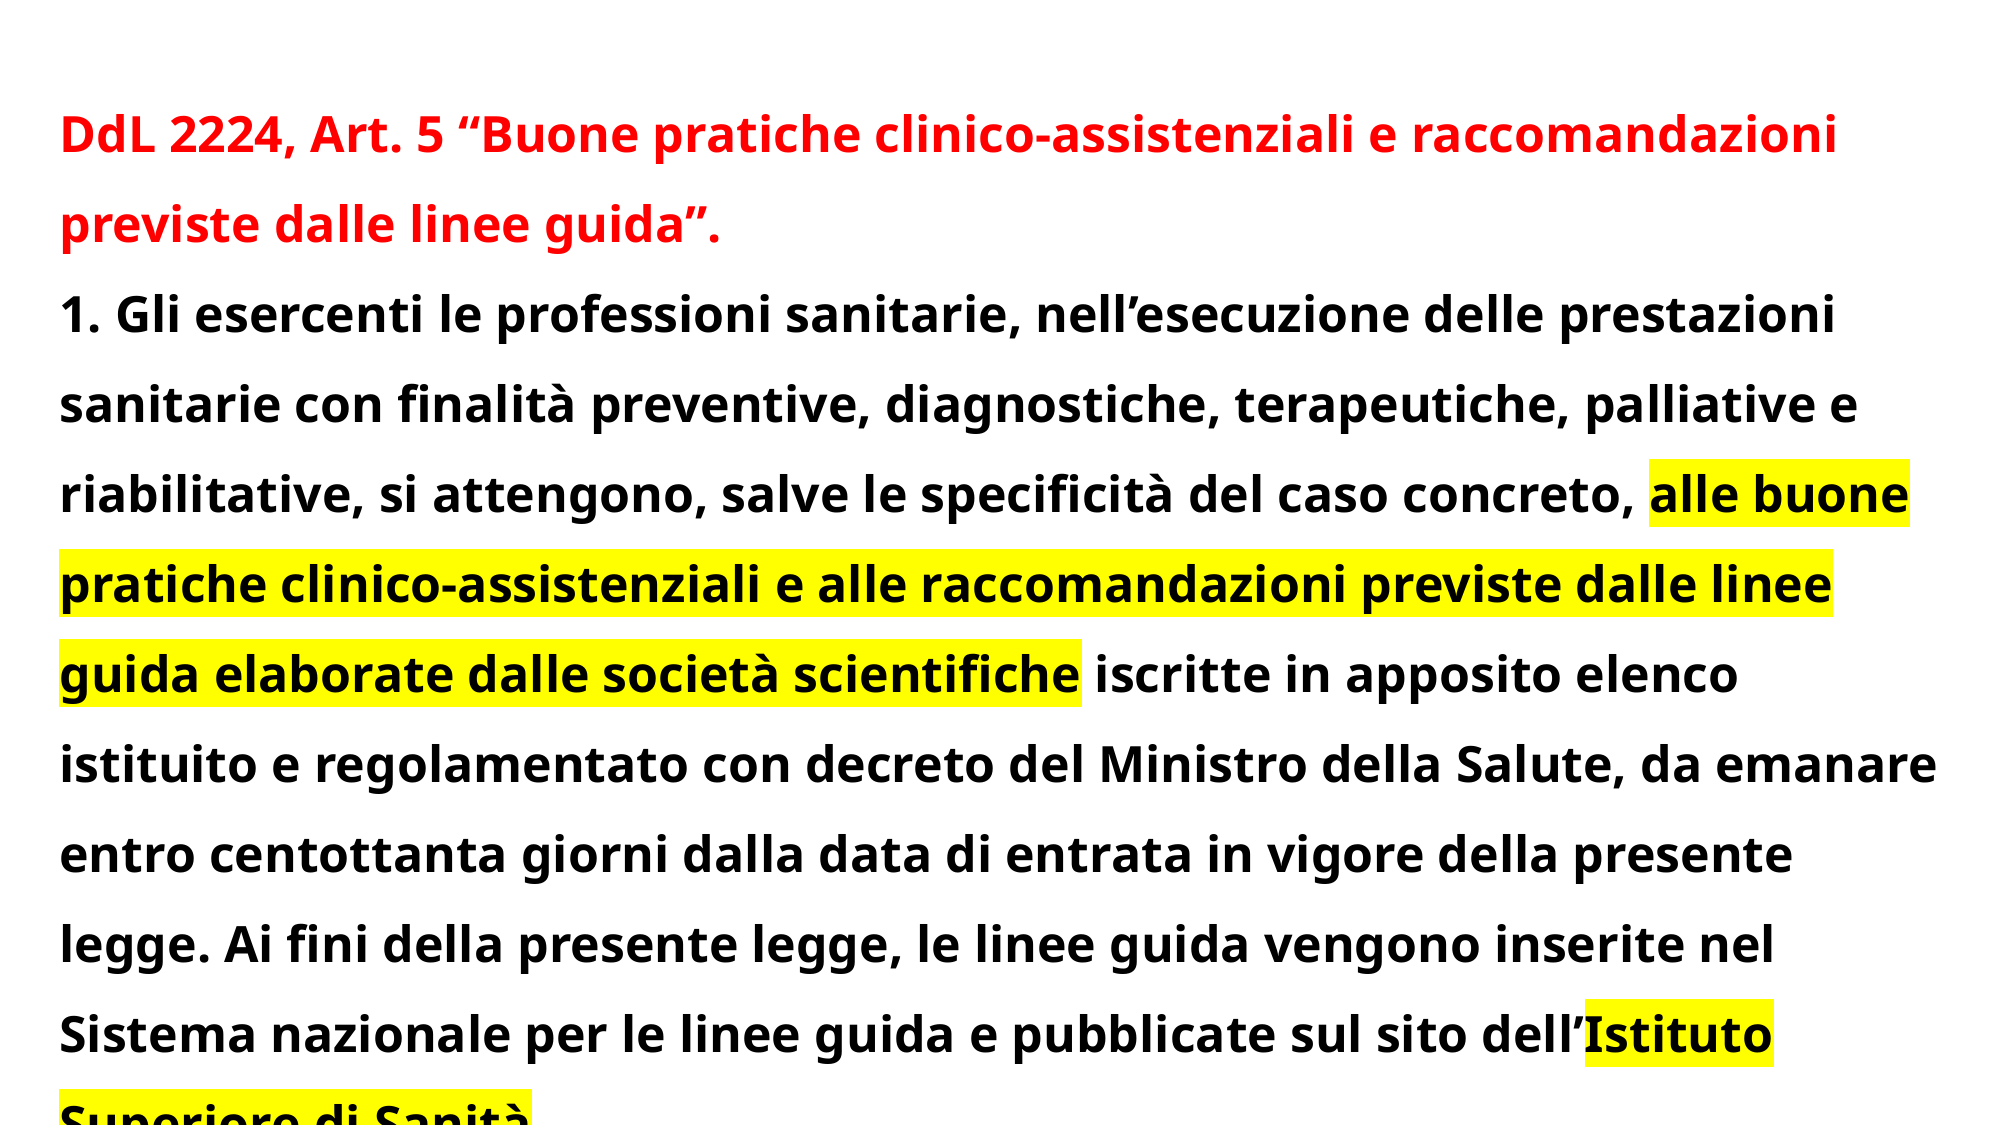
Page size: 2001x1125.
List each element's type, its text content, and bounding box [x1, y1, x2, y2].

text_box DdL 2224, Art. 5 “Buone pratiche clinico-assistenziali e raccomandazioni previste dalle linee guida”. 1. Gli esercenti le professioni sanitarie, nell’esecuzione delle prestazioni sanitarie con finalità preventive, diagnostiche, terapeutiche, palliative e riabilitative, si attengono, salve le specificità del caso concreto, alle buone pratiche clinico-assistenziali e alle raccomandazioni previste dalle linee guida elaborate dalle società scientifiche iscritte in apposito elenco istituito e regolamentato con decreto del Ministro della Salute, da emanare entro centottanta giorni dalla data di entrata in vigore della presente legge. Ai fini della presente legge, le linee guida vengono inserite nel Sistema nazionale per le linee guida e pubblicate sul sito dell’Istituto Superiore di Sanità. [44, 65, 1959, 1125]
